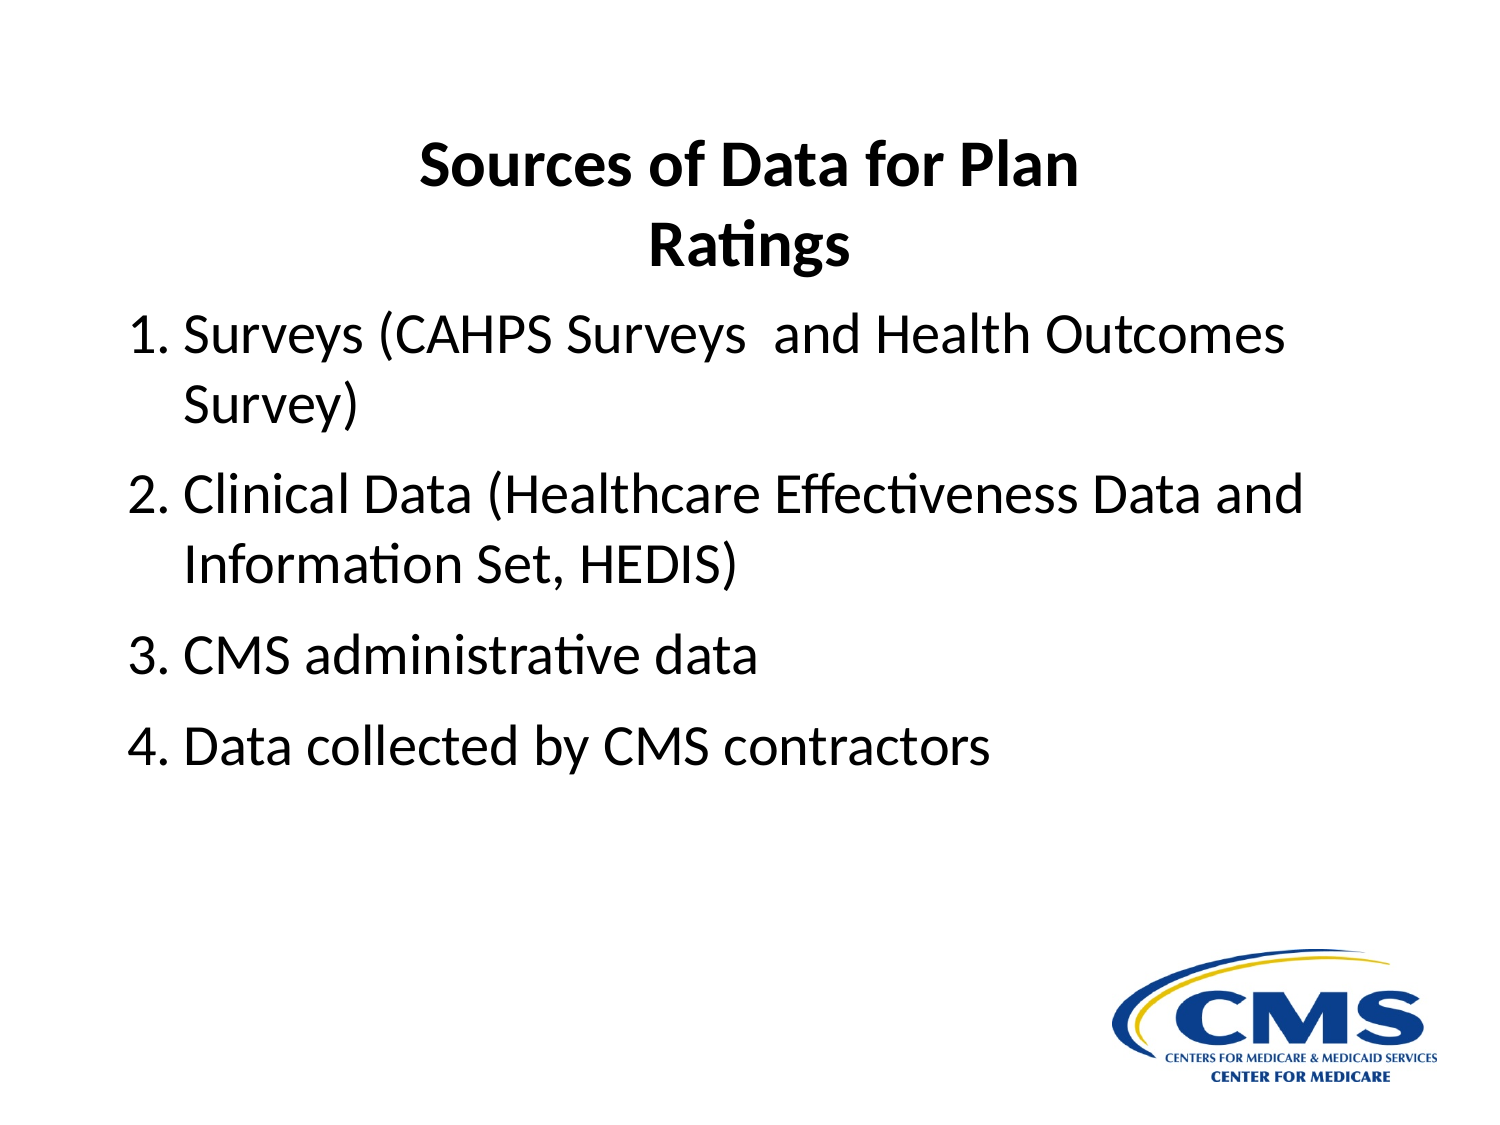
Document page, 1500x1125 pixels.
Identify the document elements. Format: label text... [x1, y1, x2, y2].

text_box Surveys (CAHPS Surveys and Health Outcomes Survey) Clinical Data (Healthcare Effectiveness Data and Information Set, HEDIS) CMS administrative data Data collected by CMS contractors [112, 287, 1388, 785]
picture [1112, 949, 1437, 1082]
text_box Sources of Data for Plan Ratings [350, 112, 1150, 287]
